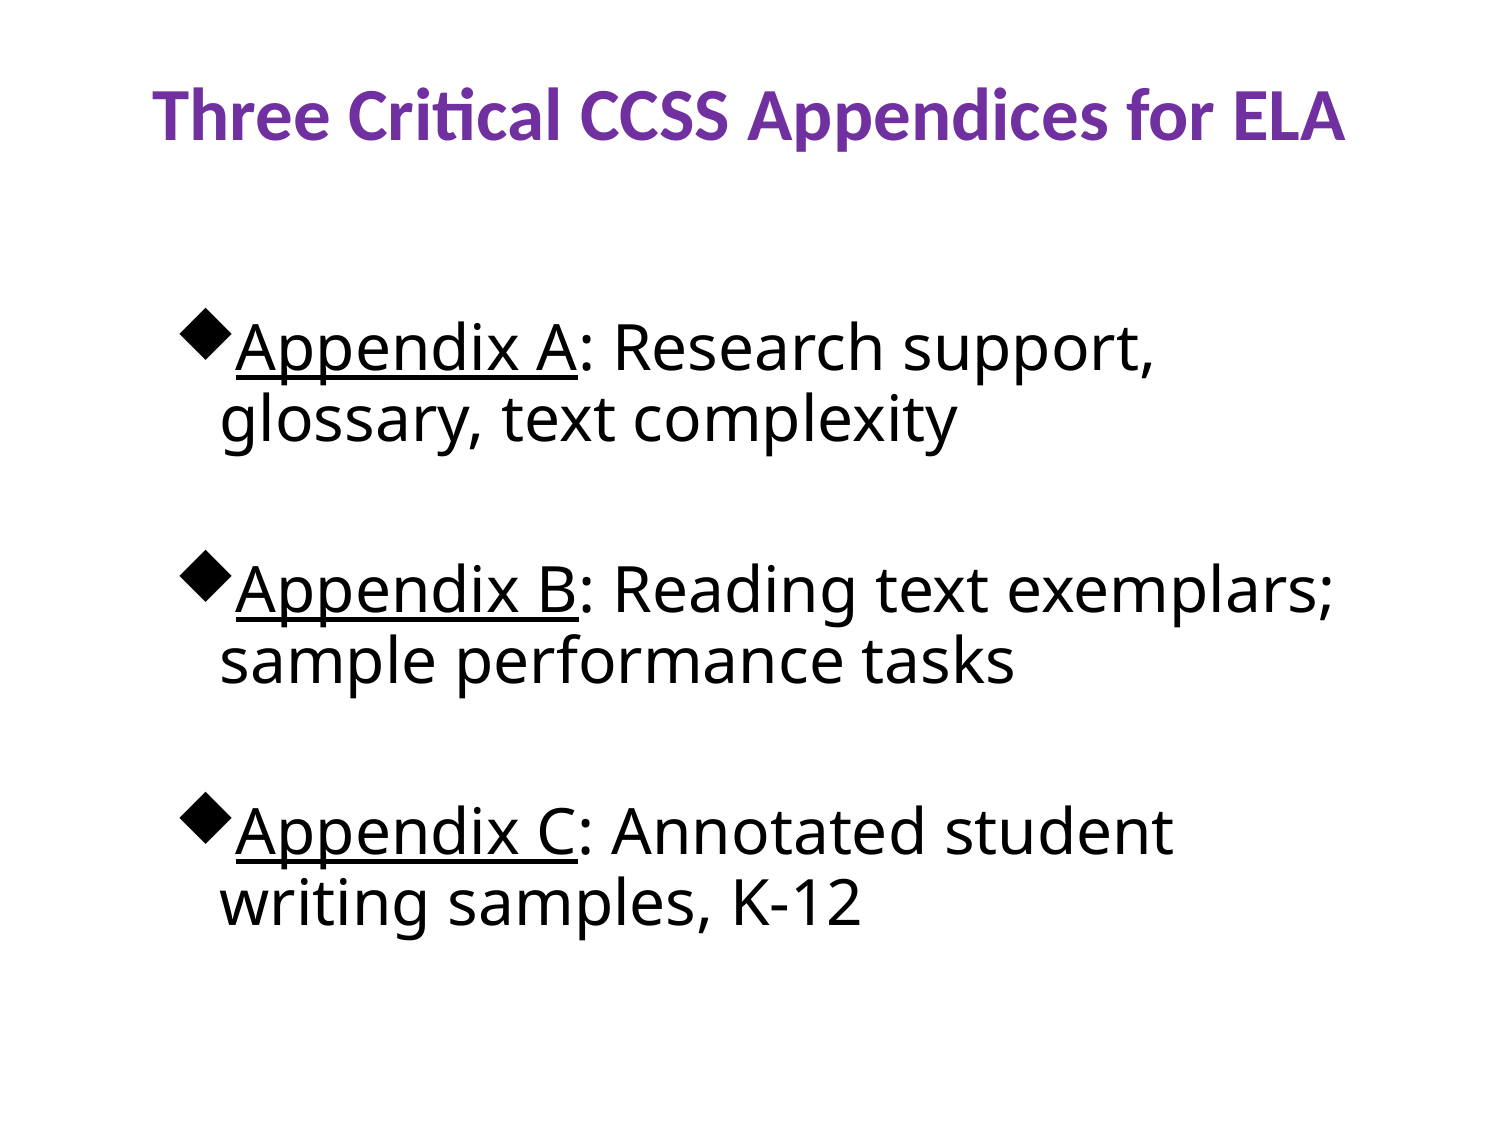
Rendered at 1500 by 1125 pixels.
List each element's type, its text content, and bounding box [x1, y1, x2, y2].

title Three Critical CCSS Appendices for ELA [75, 37, 1425, 183]
list Appendix A: Research support, glossary, text complexity Appendix B: Reading text exemplars; sample performance tasks Appendix C: Annotated student writing samples, K-12 [87, 299, 1413, 950]
